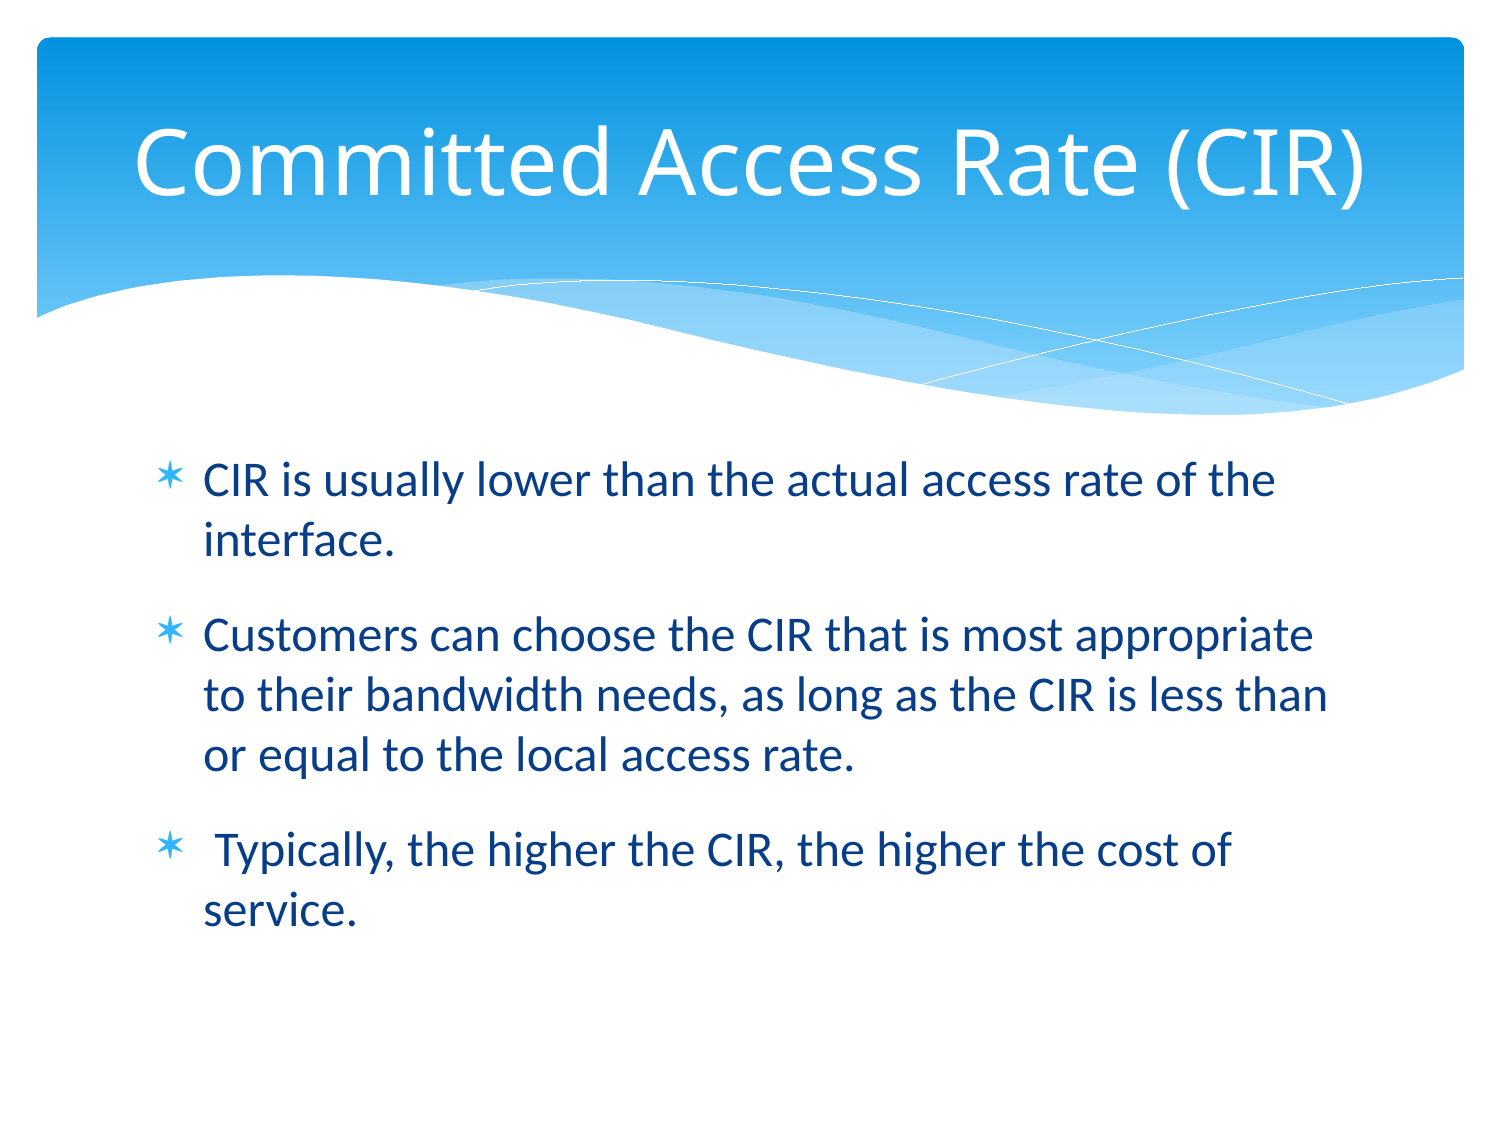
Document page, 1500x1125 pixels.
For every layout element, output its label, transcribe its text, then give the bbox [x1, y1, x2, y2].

list CIR is usually lower than the actual access rate of the interface. Customers can choose the CIR that is most appropriate to their bandwidth needs, as long as the CIR is less than or equal to the local access rate. Typically, the higher the CIR, the higher the cost of service. [143, 438, 1359, 1005]
title Committed Access Rate (CIR) [75, 55, 1425, 261]
